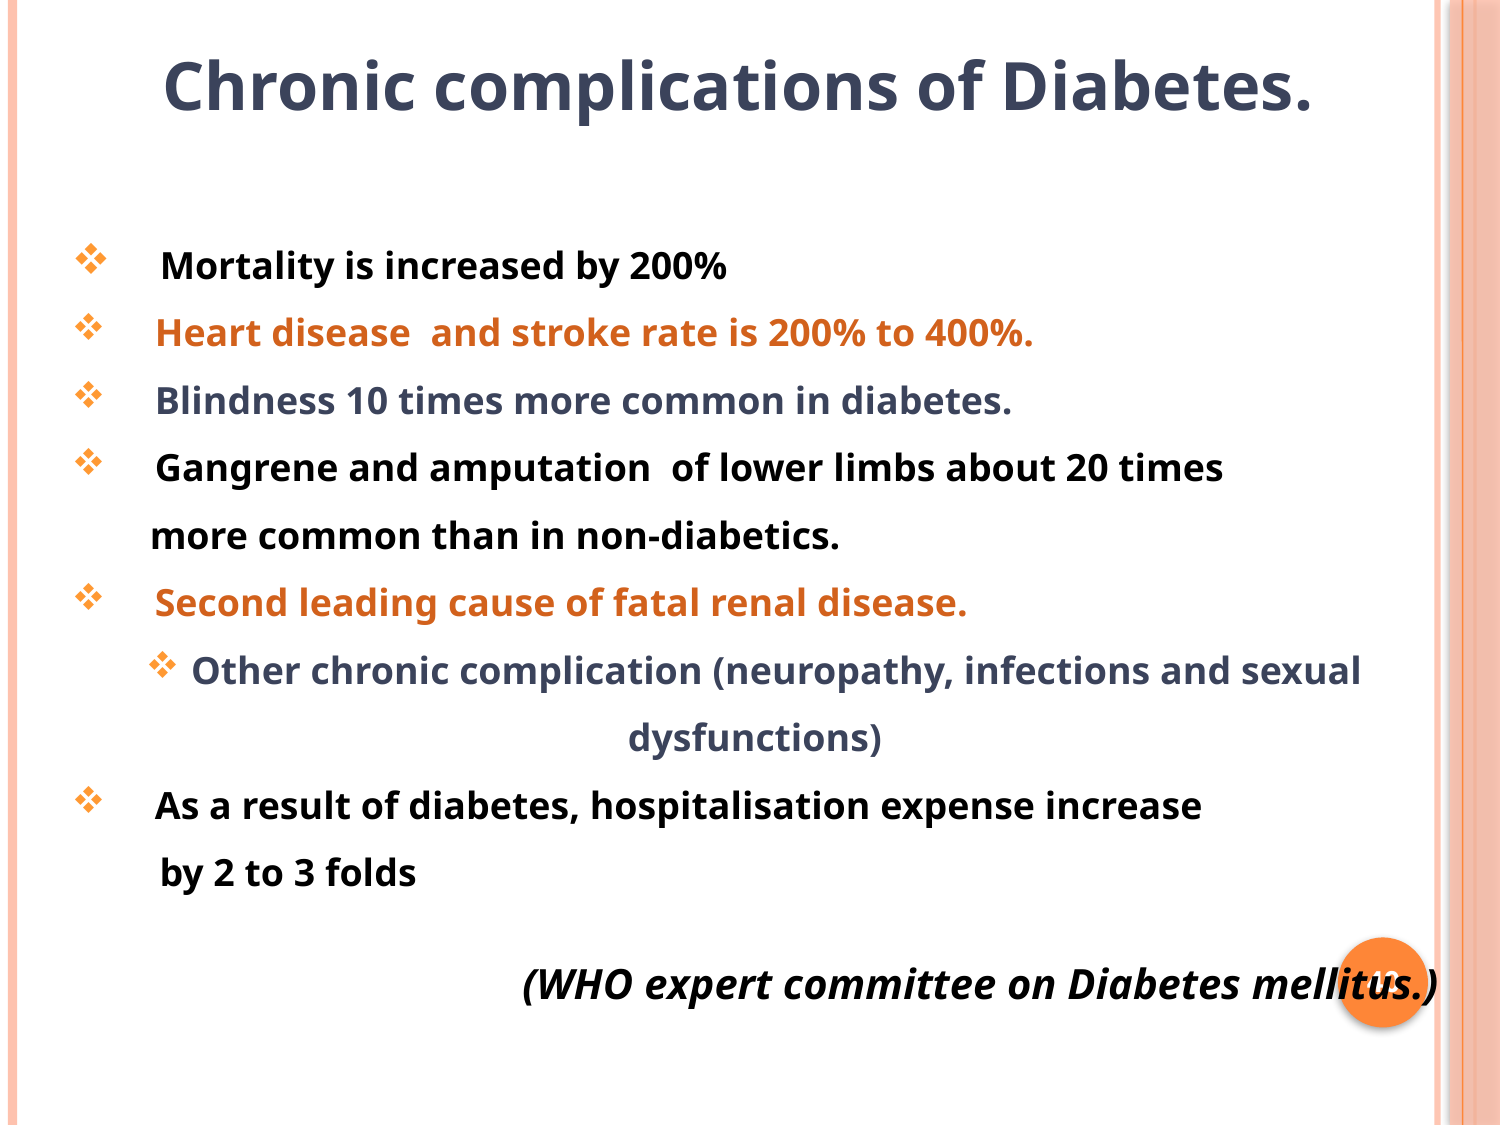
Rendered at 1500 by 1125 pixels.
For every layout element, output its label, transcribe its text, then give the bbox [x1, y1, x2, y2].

text_box Chronic complications of Diabetes. Mortality is increased by 200% Heart disease and stroke rate is 200% to 400%. Blindness 10 times more common in diabetes. Gangrene and amputation of lower limbs about 20 times more common than in non-diabetics. Second leading cause of fatal renal disease. Other chronic complication (neuropathy, infections and sexual dysfunctions) As a result of diabetes, hospitalisation expense increase by 2 to 3 folds (WHO expert committee on Diabetes mellitus.) [57, 20, 1454, 1016]
slide_number 40 [1333, 940, 1434, 1027]
